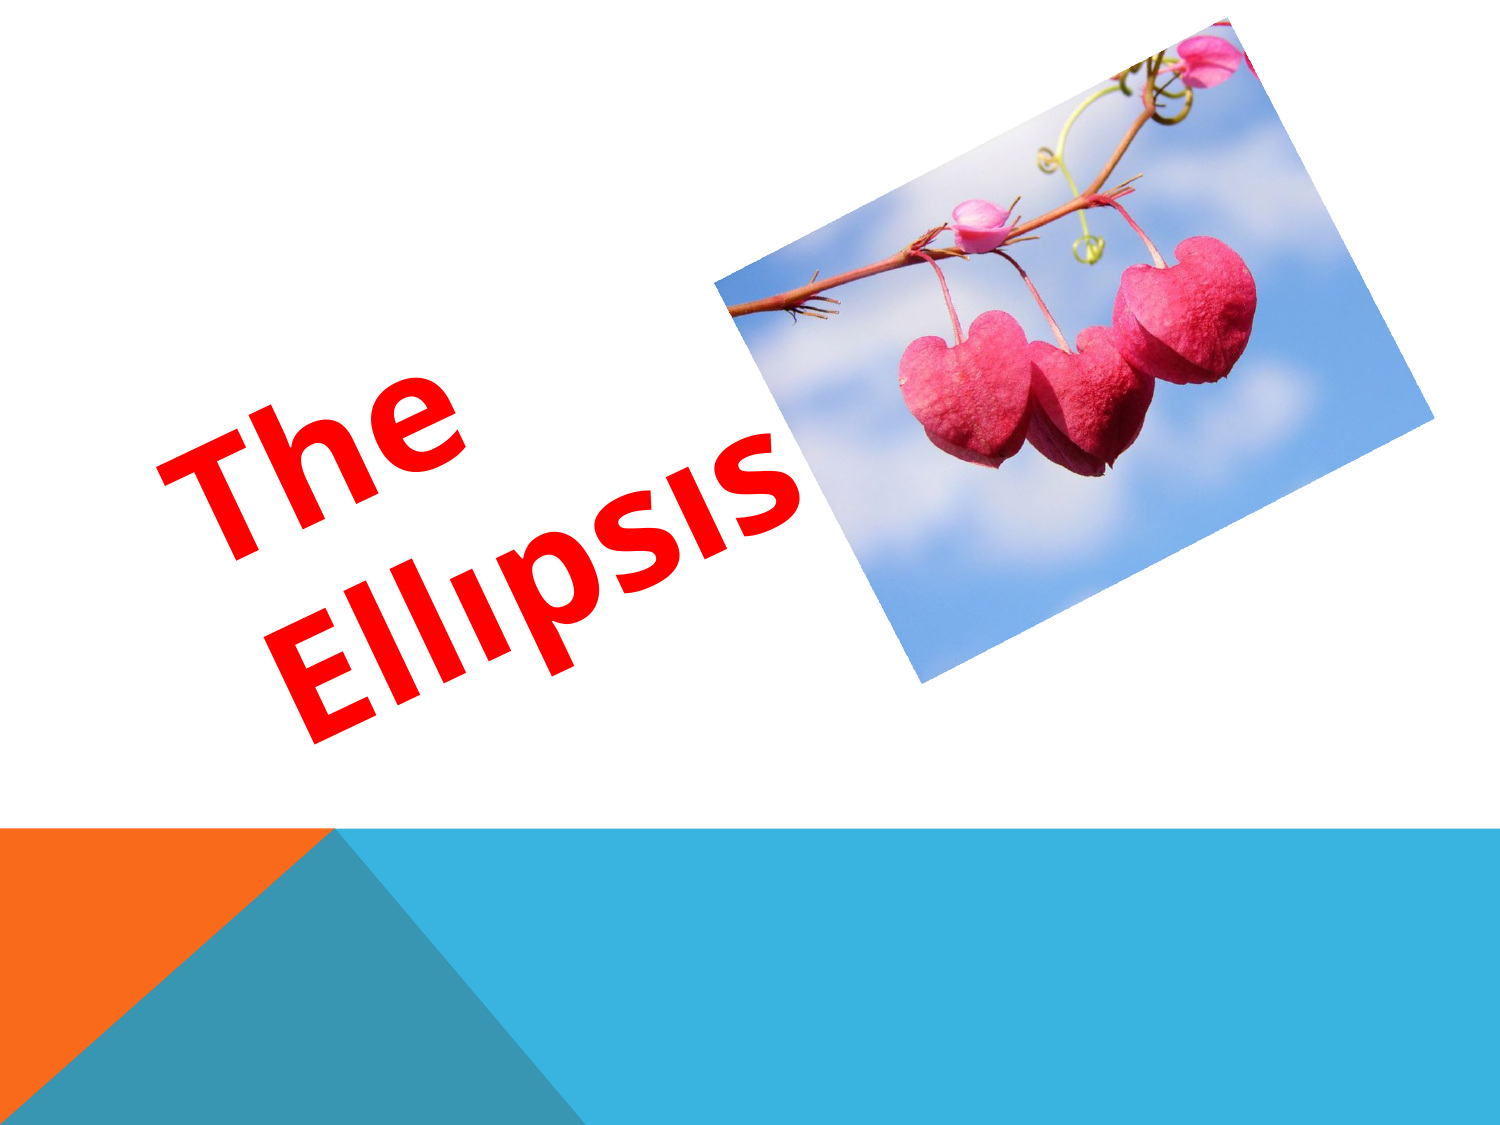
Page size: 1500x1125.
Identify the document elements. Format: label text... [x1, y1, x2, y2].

list The Ellıpsıs [76, 95, 839, 855]
picture [715, 18, 1434, 683]
